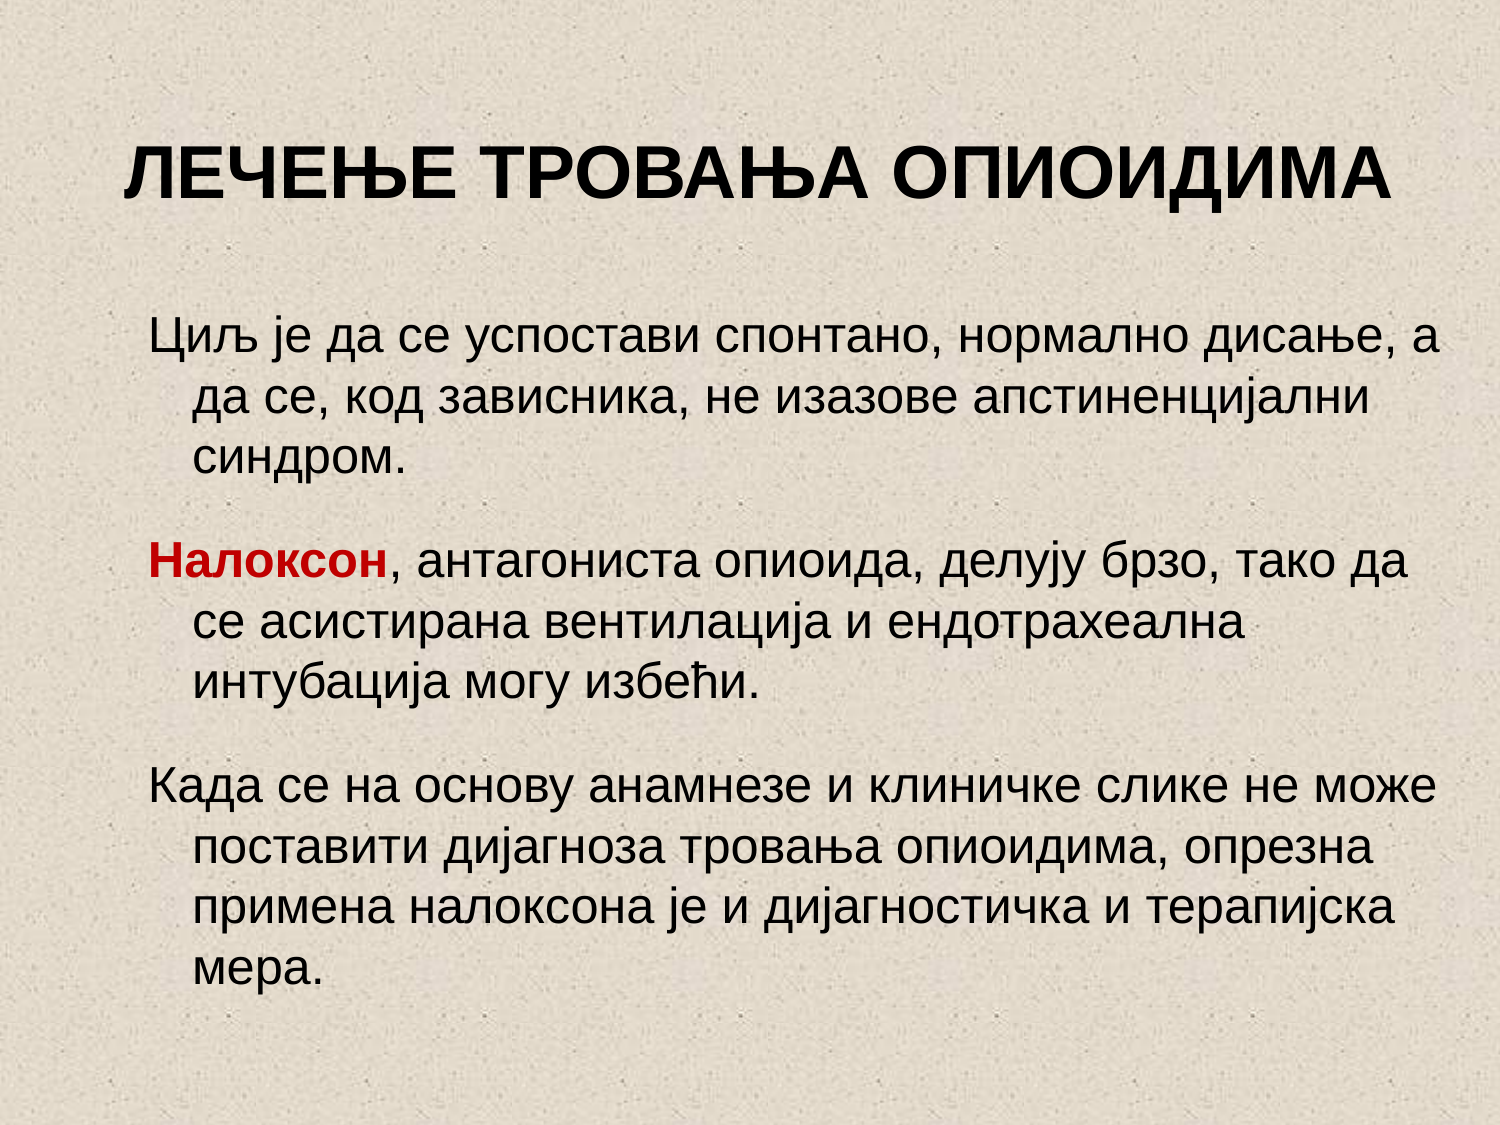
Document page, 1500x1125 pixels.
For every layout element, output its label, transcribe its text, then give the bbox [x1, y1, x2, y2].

picture [0, 0, 1500, 1125]
list Циљ је да се успостави спонтано, нормално дисање, а да се, код зависника, не изазове апстиненцијални синдром. Налоксон, антагониста опиоида, делују брзо, тако да се асистирана вентилација и ендотрахеална интубација могу избећи. Када се на основу анамнезе и клиничке слике не може поставити дијагноза тровања опиоидима, опрезна примена налоксона је и дијагностичка и терапијска мера. [62, 262, 1463, 1005]
title ЛЕЧЕЊЕ ТРОВАЊА ОПИОИДИМА [75, 75, 1425, 262]
